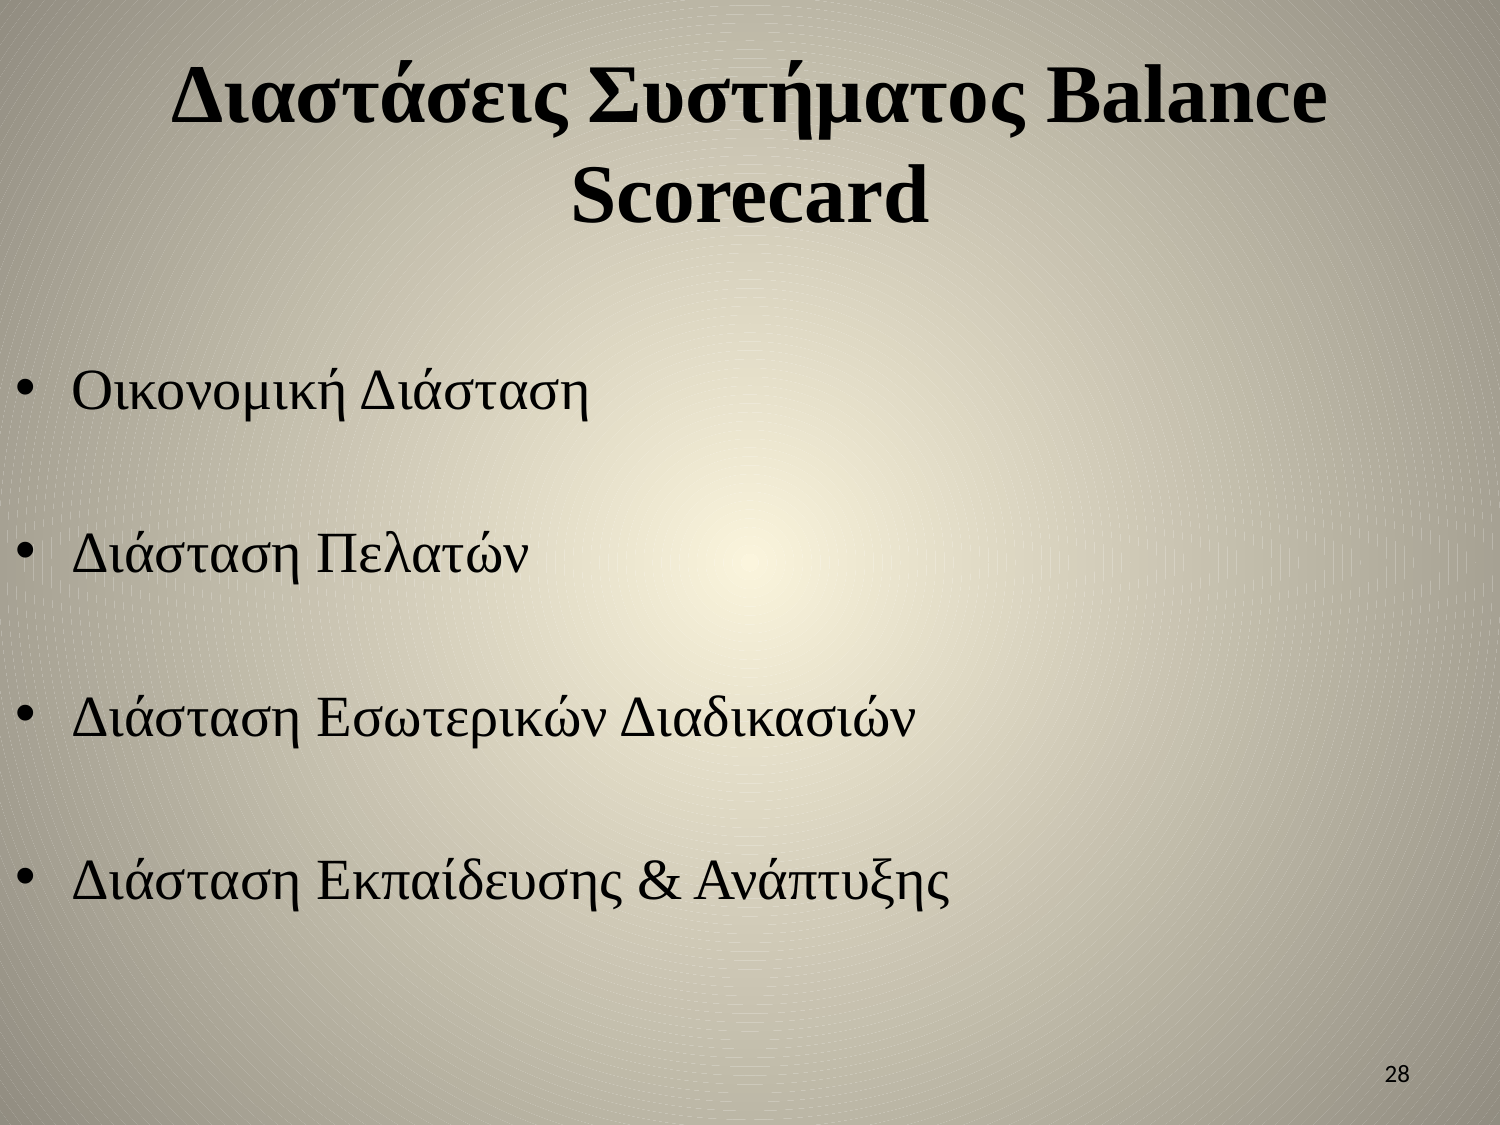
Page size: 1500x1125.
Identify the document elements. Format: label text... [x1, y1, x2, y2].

slide_number 28 [1074, 1042, 1425, 1103]
list Οικονομική Διάσταση Διάσταση Πελατών Διάσταση Εσωτερικών Διαδικασιών Διάσταση Εκπαίδευσης & Ανάπτυξης [0, 262, 1500, 1125]
title Διαστάσεις Συστήματος Balance Scorecard [75, 45, 1425, 233]
